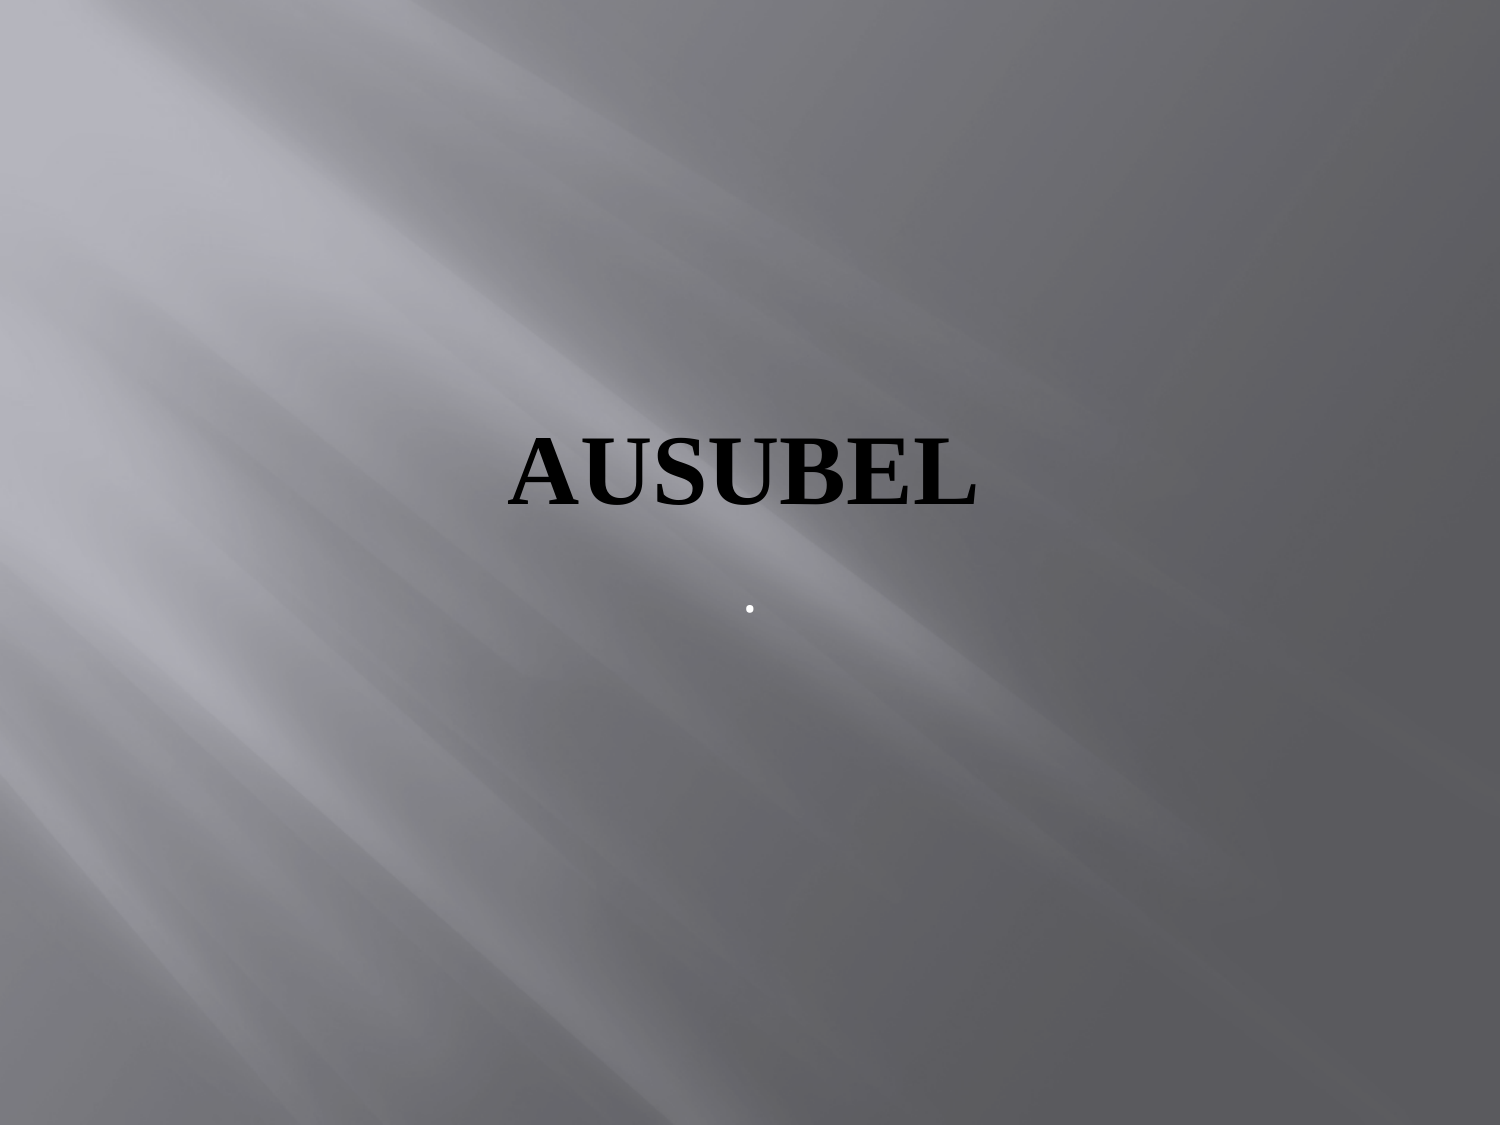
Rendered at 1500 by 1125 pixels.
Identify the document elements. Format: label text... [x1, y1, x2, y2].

subtitle . [225, 546, 1275, 834]
title Ausubel [69, 224, 1420, 525]
